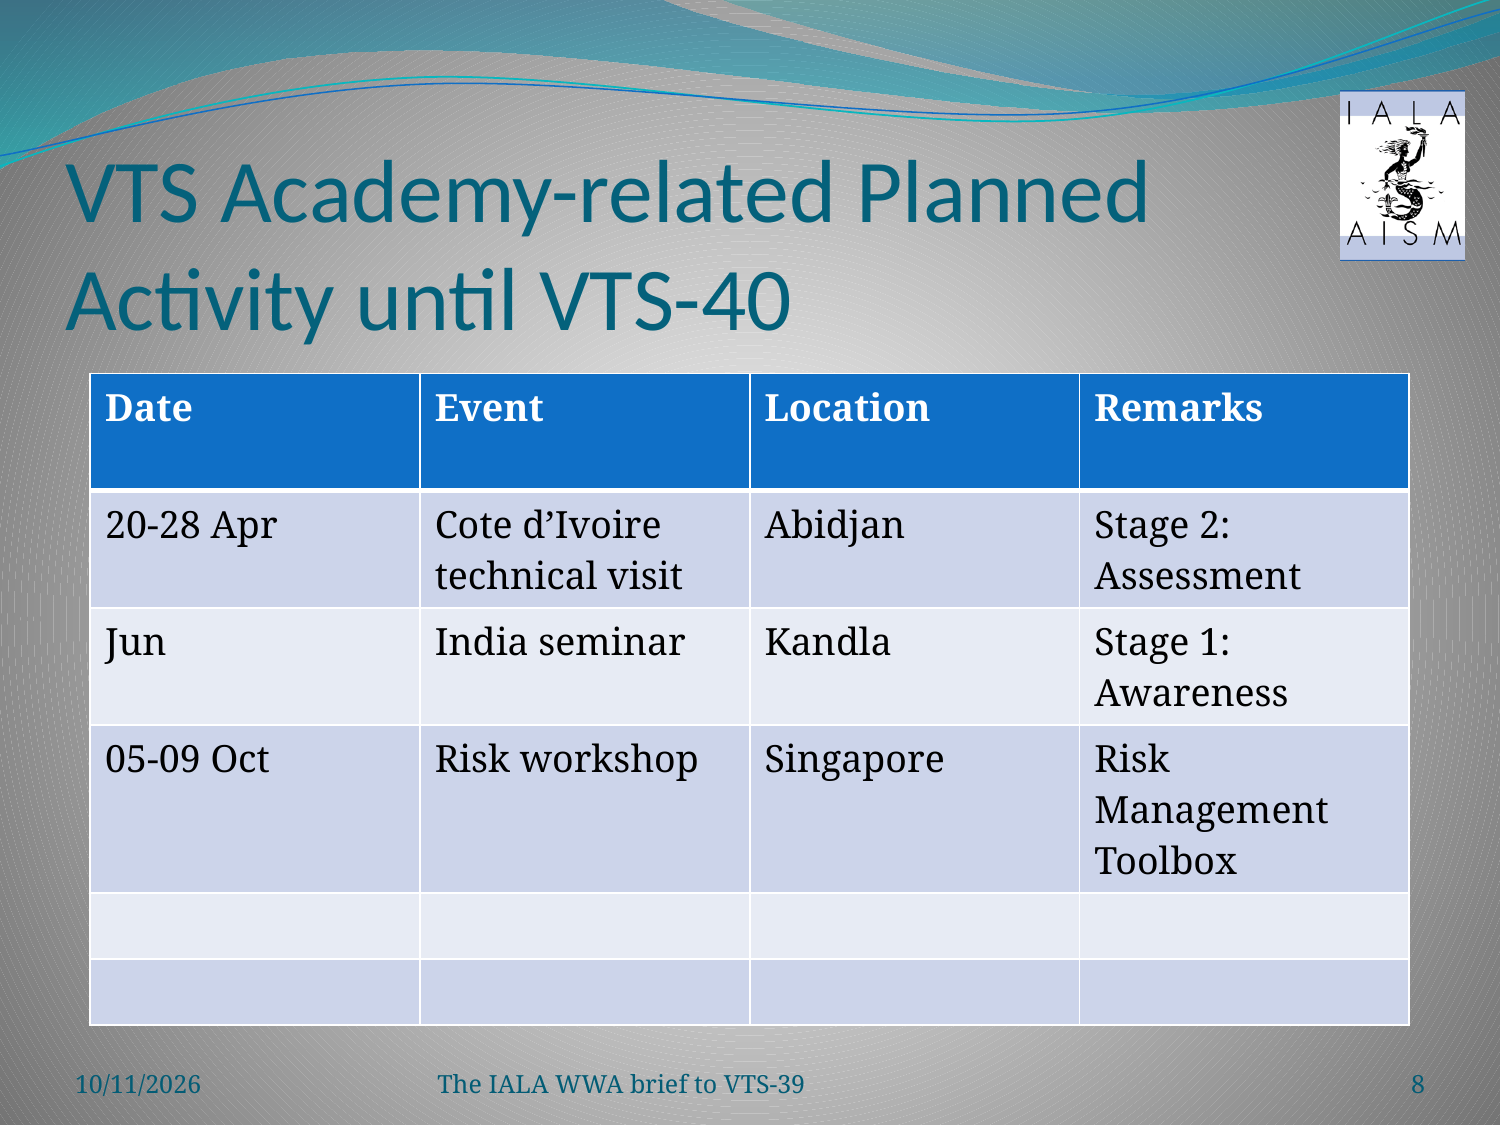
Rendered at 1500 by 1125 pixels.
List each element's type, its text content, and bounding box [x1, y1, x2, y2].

table_cell [91, 960, 419, 1024]
title VTS Academy-related Planned Activity until VTS-40 [64, 125, 1415, 349]
table_cell [1080, 894, 1408, 958]
slide_number 8 [1299, 1042, 1425, 1103]
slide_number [75, 1042, 425, 1103]
picture [1340, 90, 1465, 261]
table_cell 05-09 Oct [91, 726, 419, 892]
table_cell [1080, 960, 1408, 1024]
table_cell India seminar [421, 609, 749, 724]
table_cell [421, 894, 749, 958]
table_cell Risk Management Toolbox [1080, 726, 1408, 892]
table_cell [751, 894, 1079, 958]
table_cell [421, 960, 749, 1024]
table_cell Singapore [751, 726, 1079, 892]
table_cell [751, 960, 1079, 1024]
table_header Date [91, 374, 419, 488]
table_header Location [751, 374, 1079, 488]
table_cell Abidjan [751, 493, 1079, 607]
table_header Event [421, 374, 749, 488]
table_cell Stage 2: Assessment [1080, 493, 1408, 607]
table_header Remarks [1080, 374, 1408, 488]
table_cell Risk workshop [421, 726, 749, 892]
table_cell [91, 894, 419, 958]
table_cell Cote d’Ivoire technical visit [421, 493, 749, 607]
footer The IALA WWA brief to VTS-39 [437, 1042, 988, 1103]
table_cell Stage 1: Awareness [1080, 609, 1408, 724]
table_cell Kandla [751, 609, 1079, 724]
table_cell Jun [91, 609, 419, 724]
table_cell 20-28 Apr [91, 493, 419, 607]
